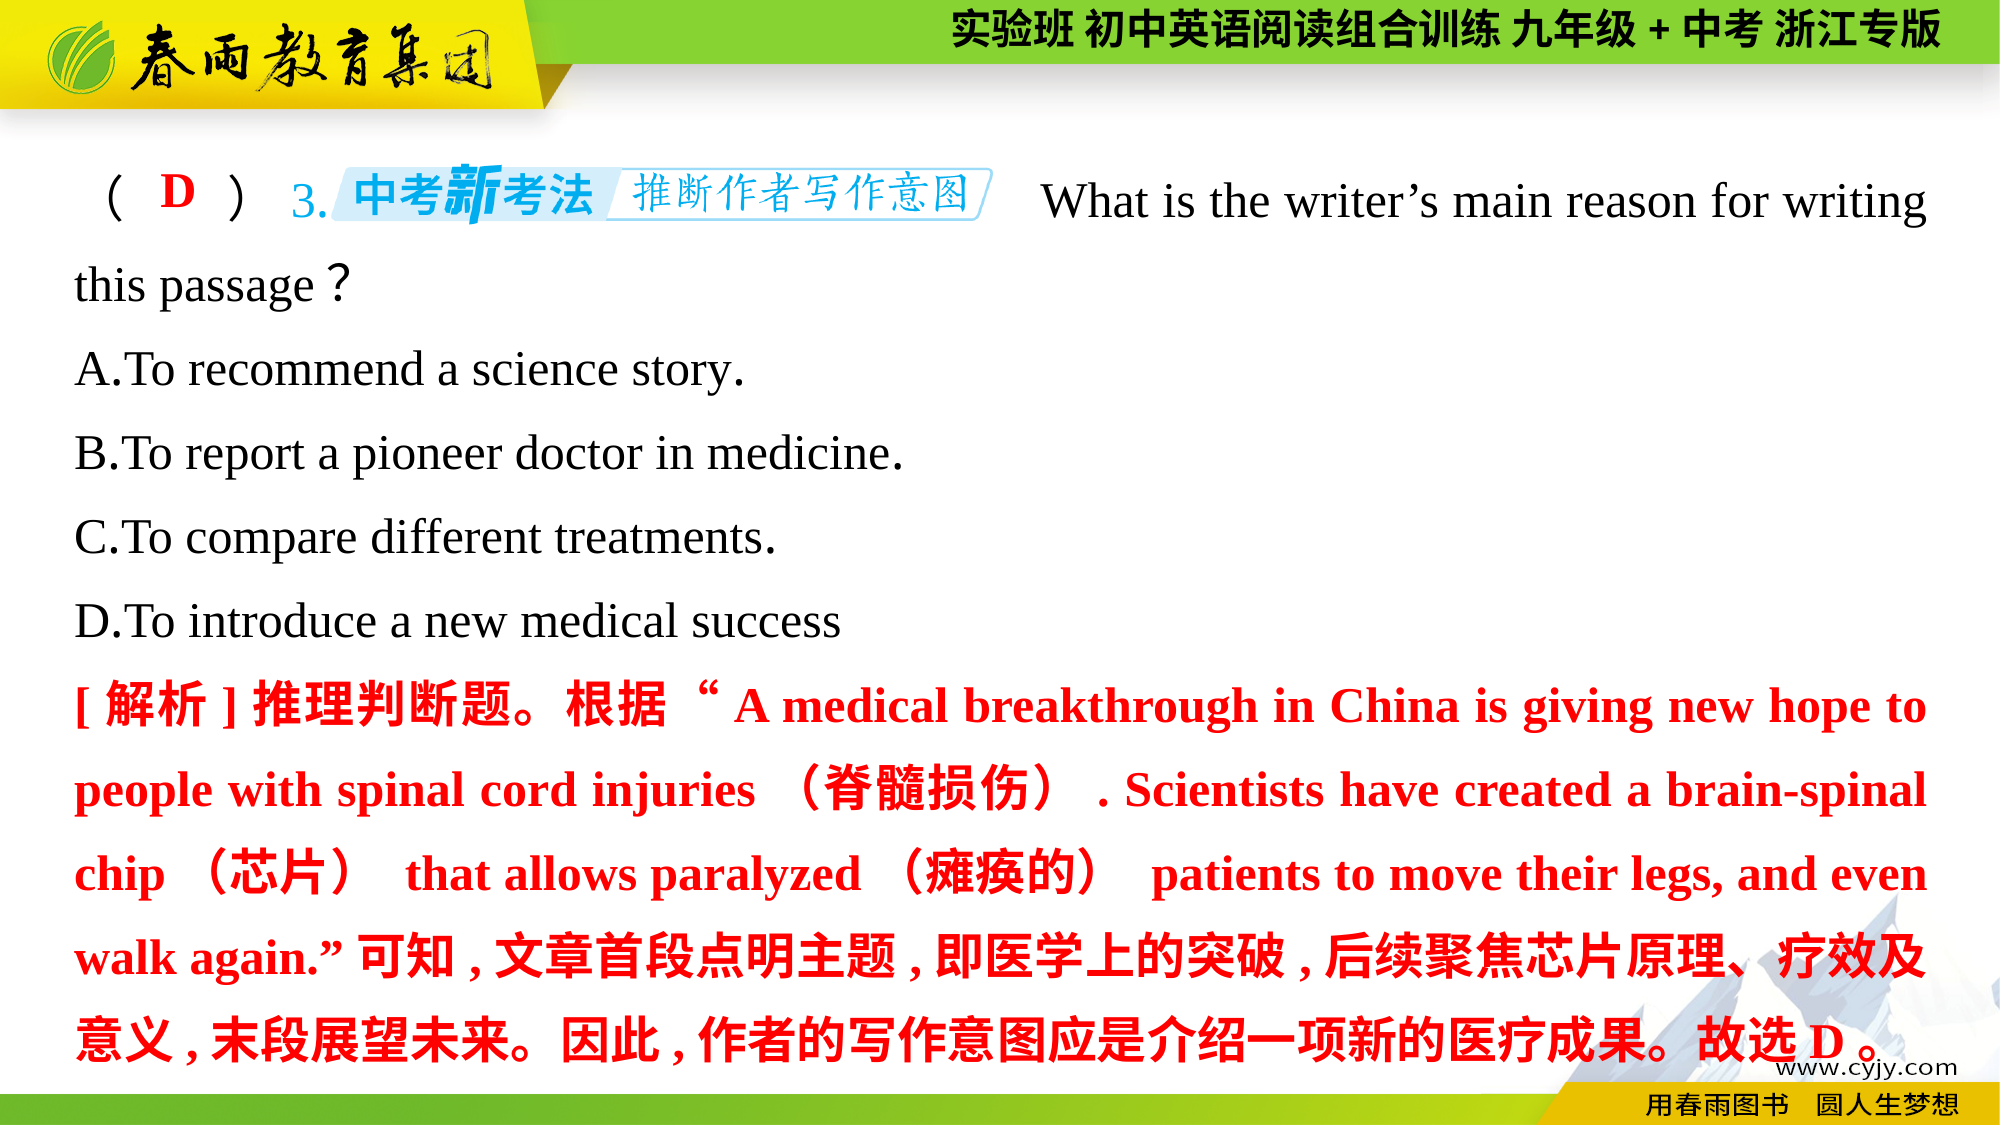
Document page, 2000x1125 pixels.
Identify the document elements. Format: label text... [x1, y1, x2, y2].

text_box D [145, 149, 212, 225]
text_box [解析]推理判断题。根据“A medical breakthrough in China is giving new hope to people with spinal cord injuries（脊髓损伤）. Scientists have created a brain-spinal chip（芯片） that allows paralyzed（瘫痪的） patients to move their legs, and even walk again.”可知,文章首段点明主题,即医学上的突破,后续聚焦芯片原理、疗效及意义,末段展望未来。因此,作者的写作意图应是介绍一项新的医疗成果。故选D。 [59, 641, 1944, 1076]
picture [0, 0, 2000, 1125]
list （ ）3. What is the writer’s main reason for writing this passage？ A.To recommend a science story. B.To report a pioneer doctor in medicine. C.To compare different treatments. D.To introduce a new medical success [59, 136, 1944, 641]
